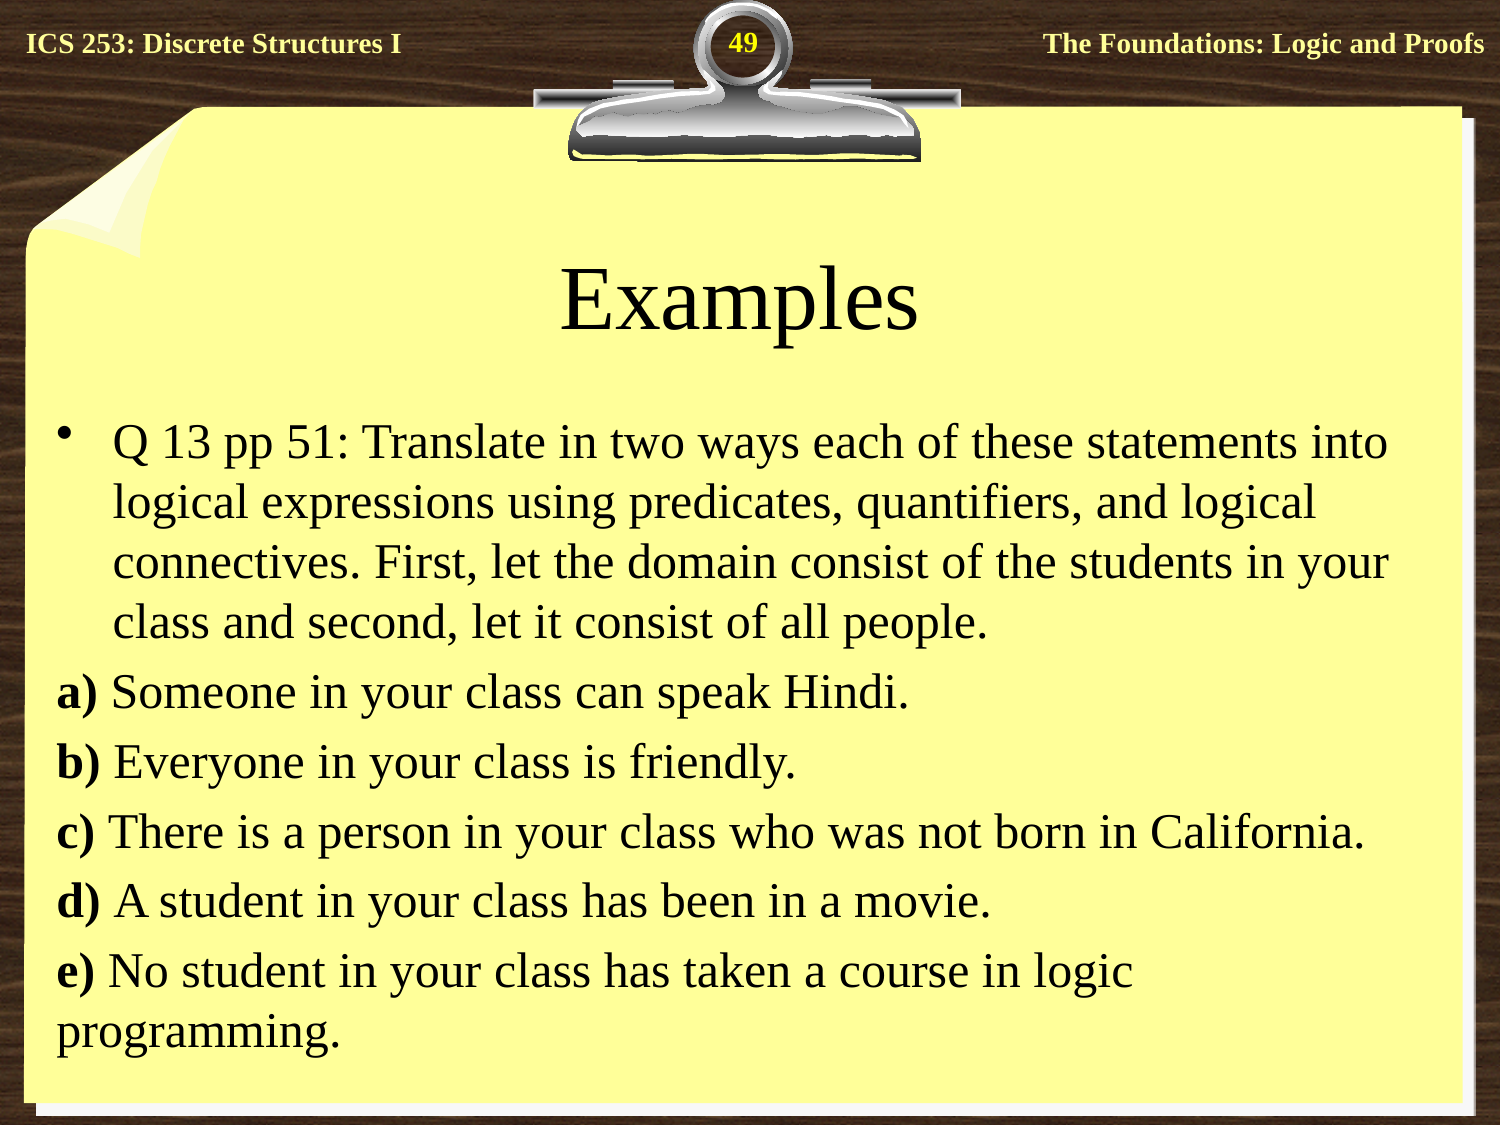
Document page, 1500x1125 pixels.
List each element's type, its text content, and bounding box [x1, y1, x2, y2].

title Examples [77, 199, 1403, 387]
picture [0, 0, 1500, 1125]
picture [723, 71, 763, 78]
slide_number 49 [704, 11, 774, 71]
list Q 13 pp 51: Translate in two ways each of these statements into logical expressions using predicates, quantifiers, and logical connectives. First, let the domain consist of the students in your class and second, let it consist of all people. a) Someone in your class can speak Hindi. b) Everyone in your class is friendly. c) There is a person in your class who was not born in California. d) A student in your class has been in a movie. e) No student in your class has taken a course in logic programming. [41, 400, 1447, 1059]
